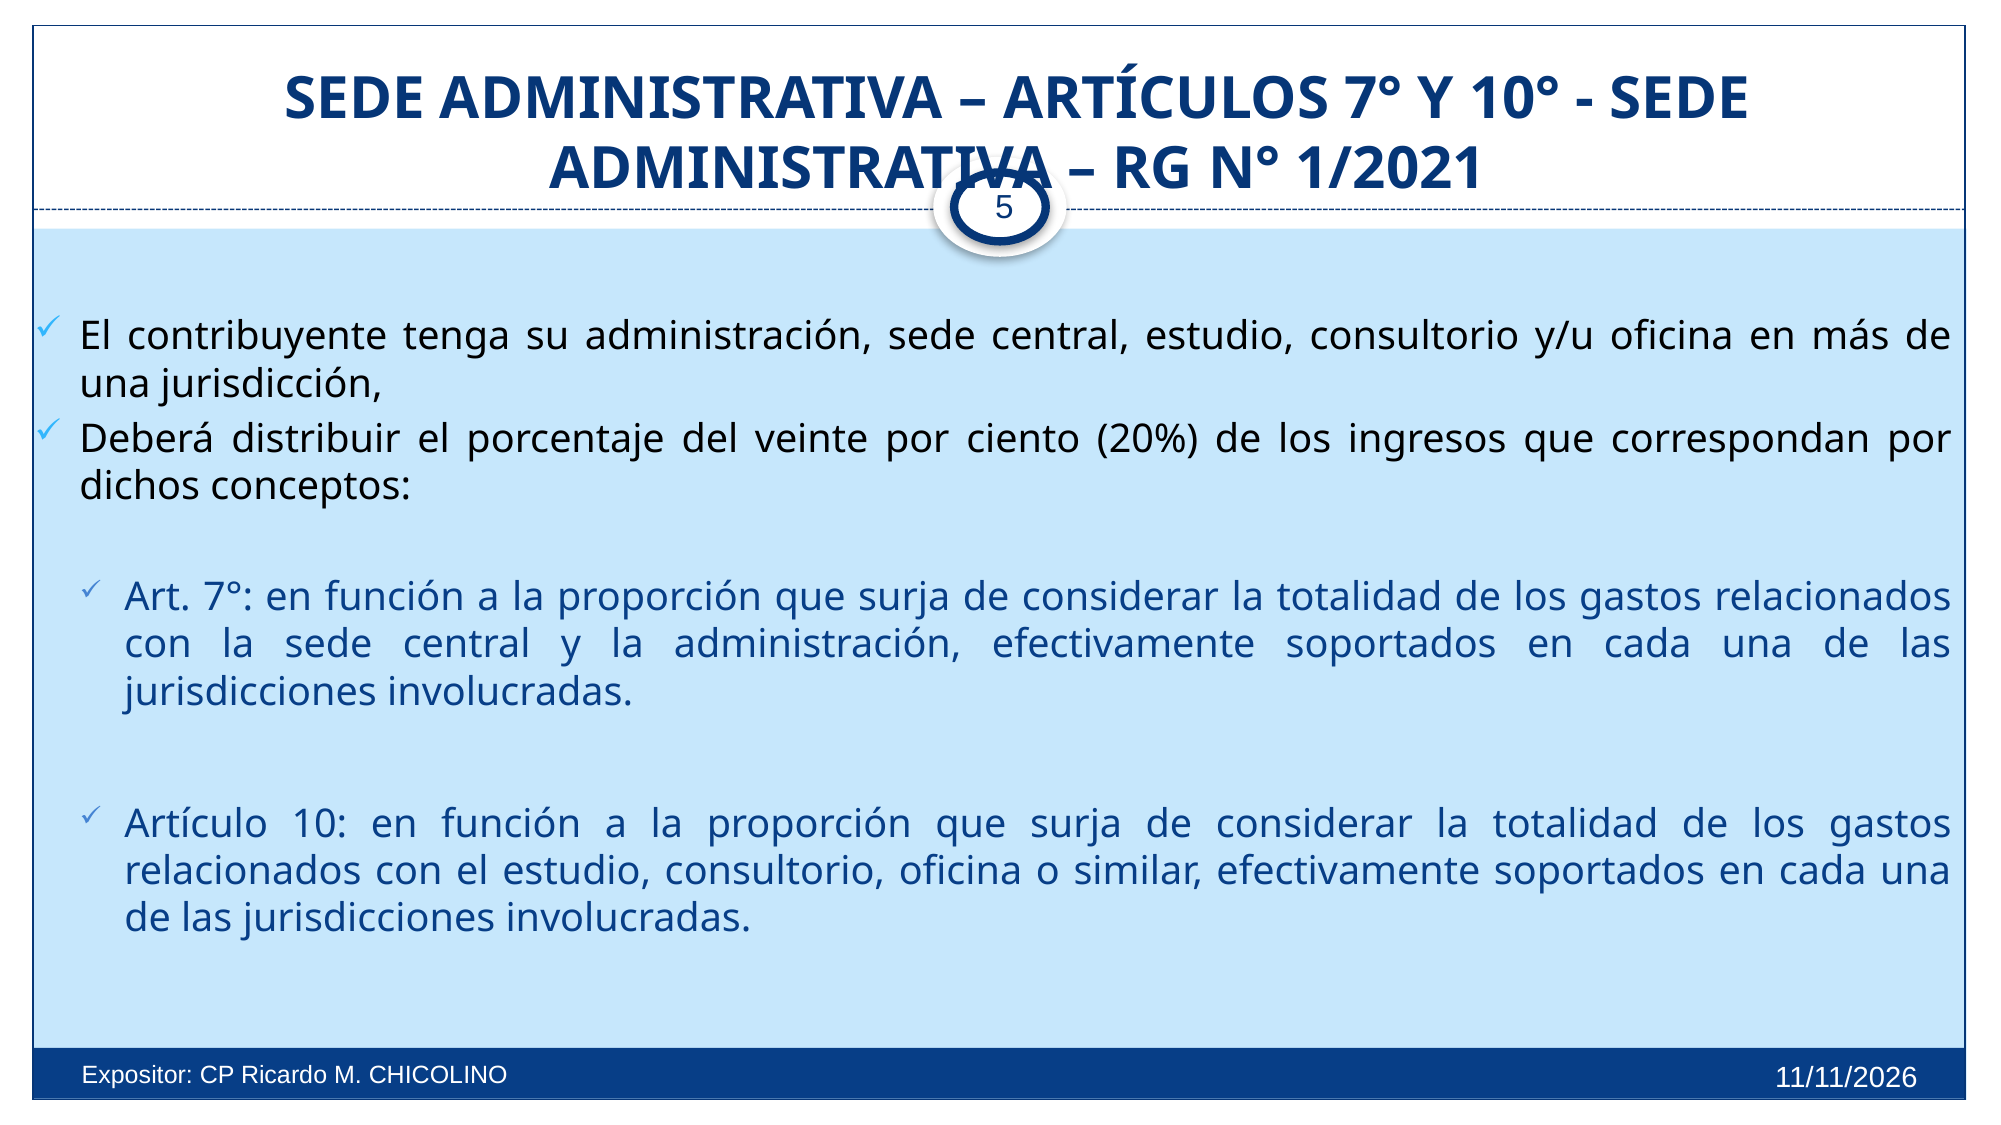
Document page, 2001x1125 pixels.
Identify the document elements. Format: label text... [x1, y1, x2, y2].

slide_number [1266, 1050, 1933, 1111]
slide_number 5 [954, 168, 1055, 241]
list El contribuyente tenga su administración, sede central, estudio, consultorio y/u oficina en más de una jurisdicción, Deberá distribuir el porcentaje del veinte por ciento (20%) de los ingresos que correspondan por dichos conceptos: Art. 7°: en función a la proporción que surja de considerar la totalidad de los gastos relacionados con la sede central y la administración, efectivamente soportados en cada una de las jurisdicciones involucradas. Artículo 10: en función a la proporción que surja de considerar la totalidad de los gastos relacionados con el estudio, consultorio, oficina o similar, efectivamente soportados en cada una de las jurisdicciones involucradas. [19, 302, 1969, 1005]
title SEDE ADMINISTRATIVA – ARTÍCULOS 7° Y 10° - SEDE ADMINISTRATIVA – RG N° 1/2021 [55, 30, 1981, 209]
footer Expositor: CP Ricardo M. CHICOLINO [66, 1051, 850, 1112]
